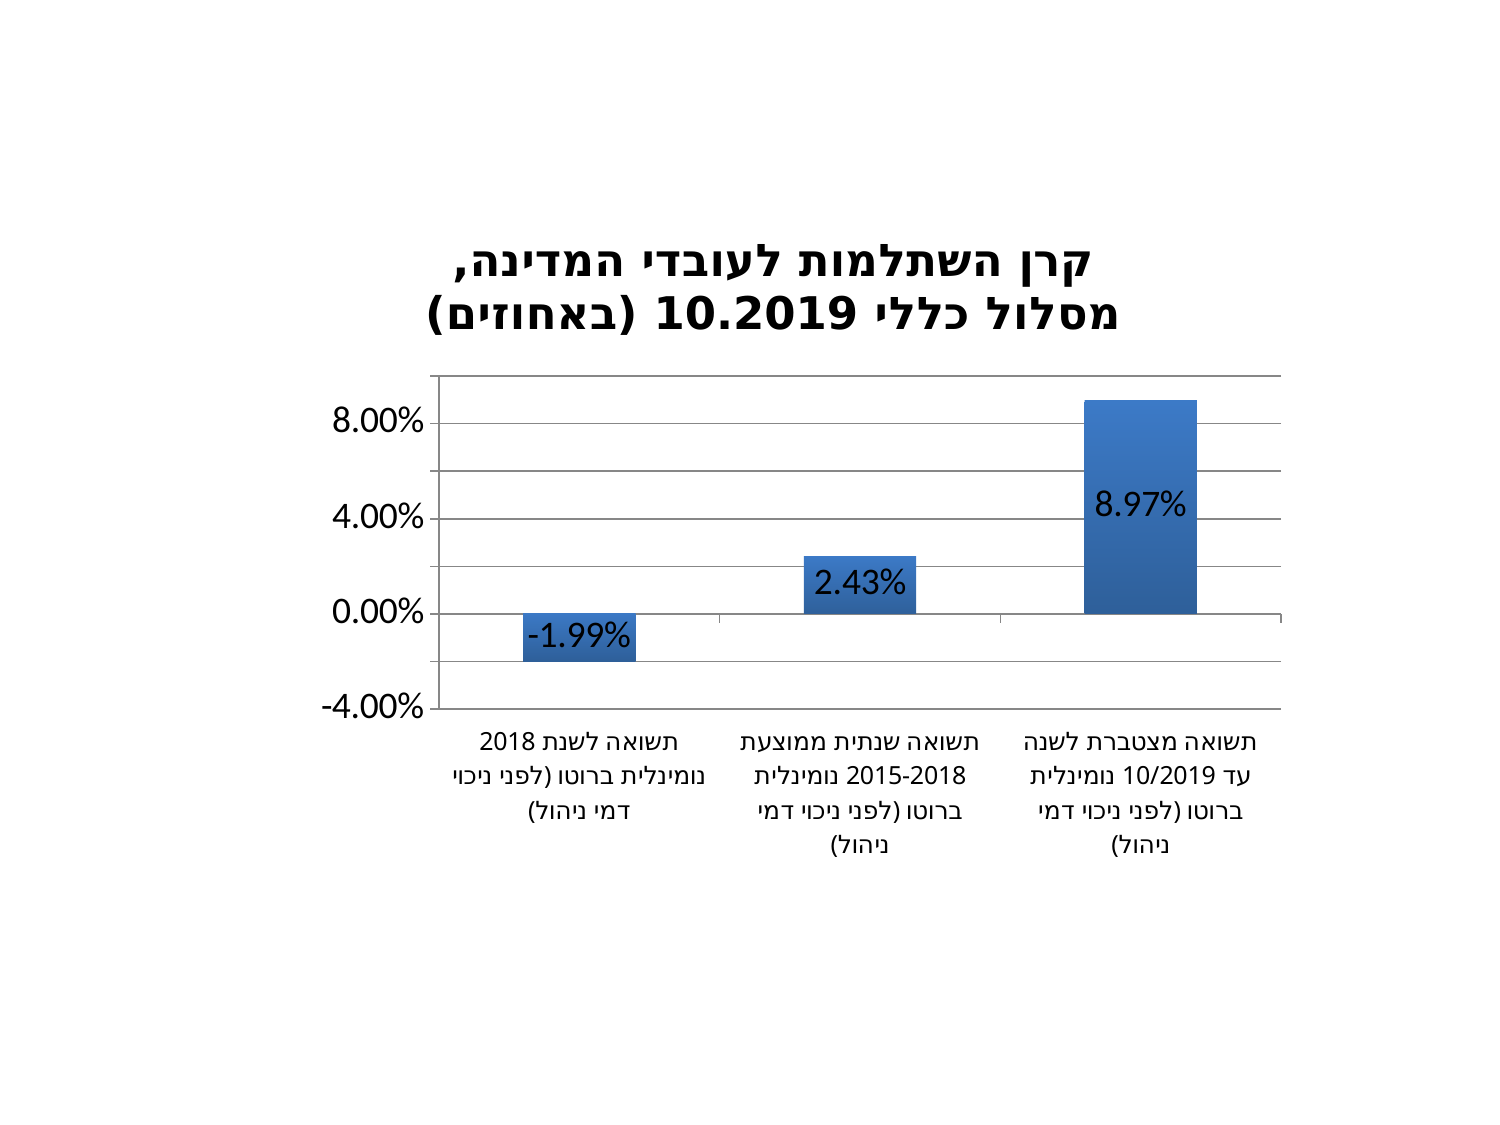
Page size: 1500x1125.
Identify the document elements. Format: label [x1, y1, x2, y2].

chart [300, 207, 1302, 875]
